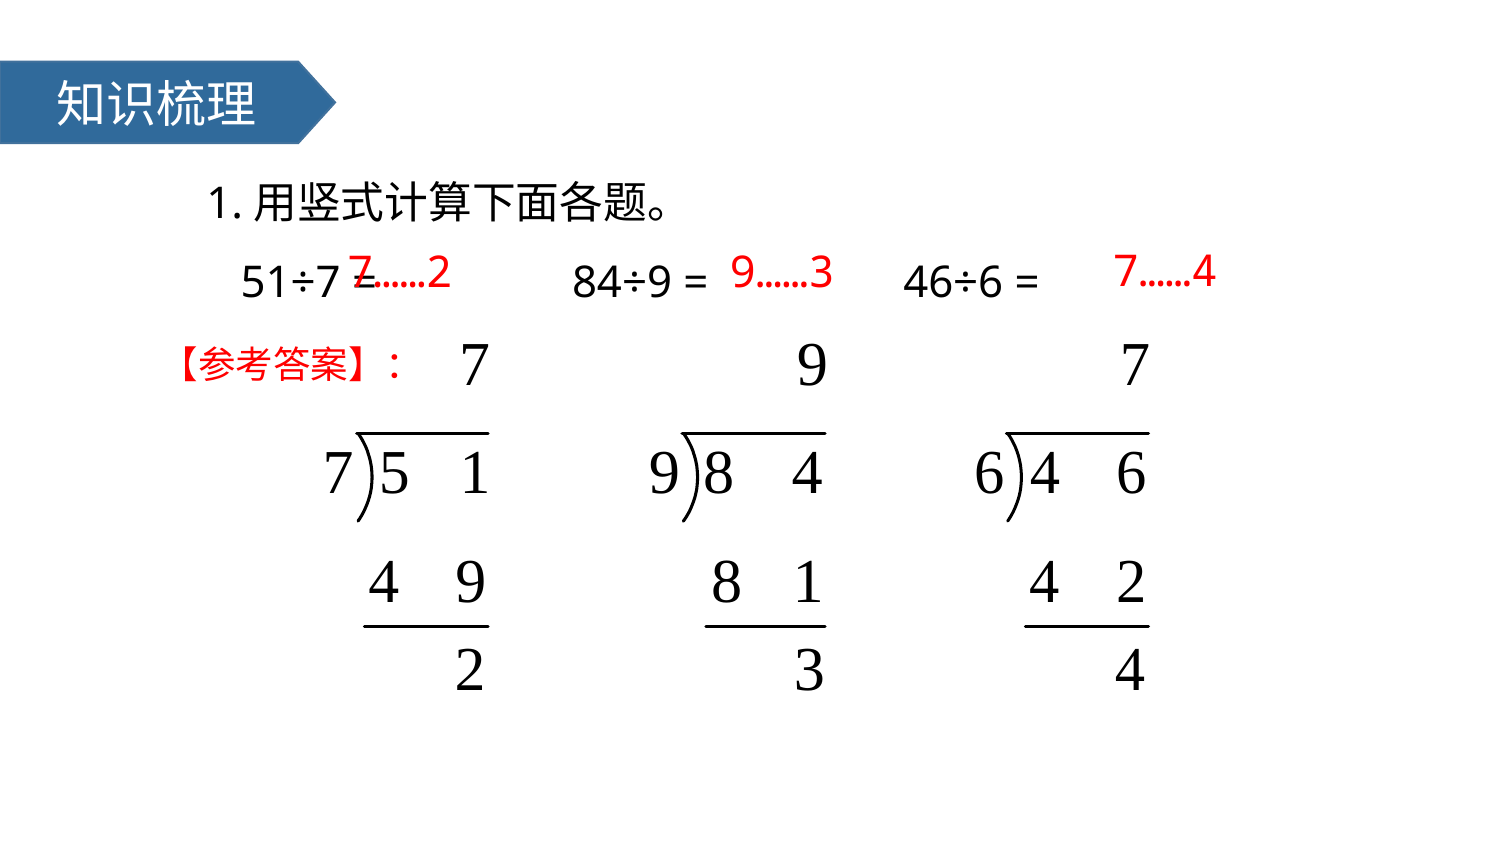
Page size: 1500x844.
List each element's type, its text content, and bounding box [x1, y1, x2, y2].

text_box 1.用竖式计算下面各题。 51÷7 = 84÷9 = 46÷6 = [194, 143, 1053, 312]
text_box 9……3 [718, 238, 847, 302]
text_box 7……2 [335, 238, 490, 302]
text_box 7……4 [1101, 236, 1256, 301]
text_box 知识梳理 [0, 61, 336, 144]
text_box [144, 326, 1164, 717]
